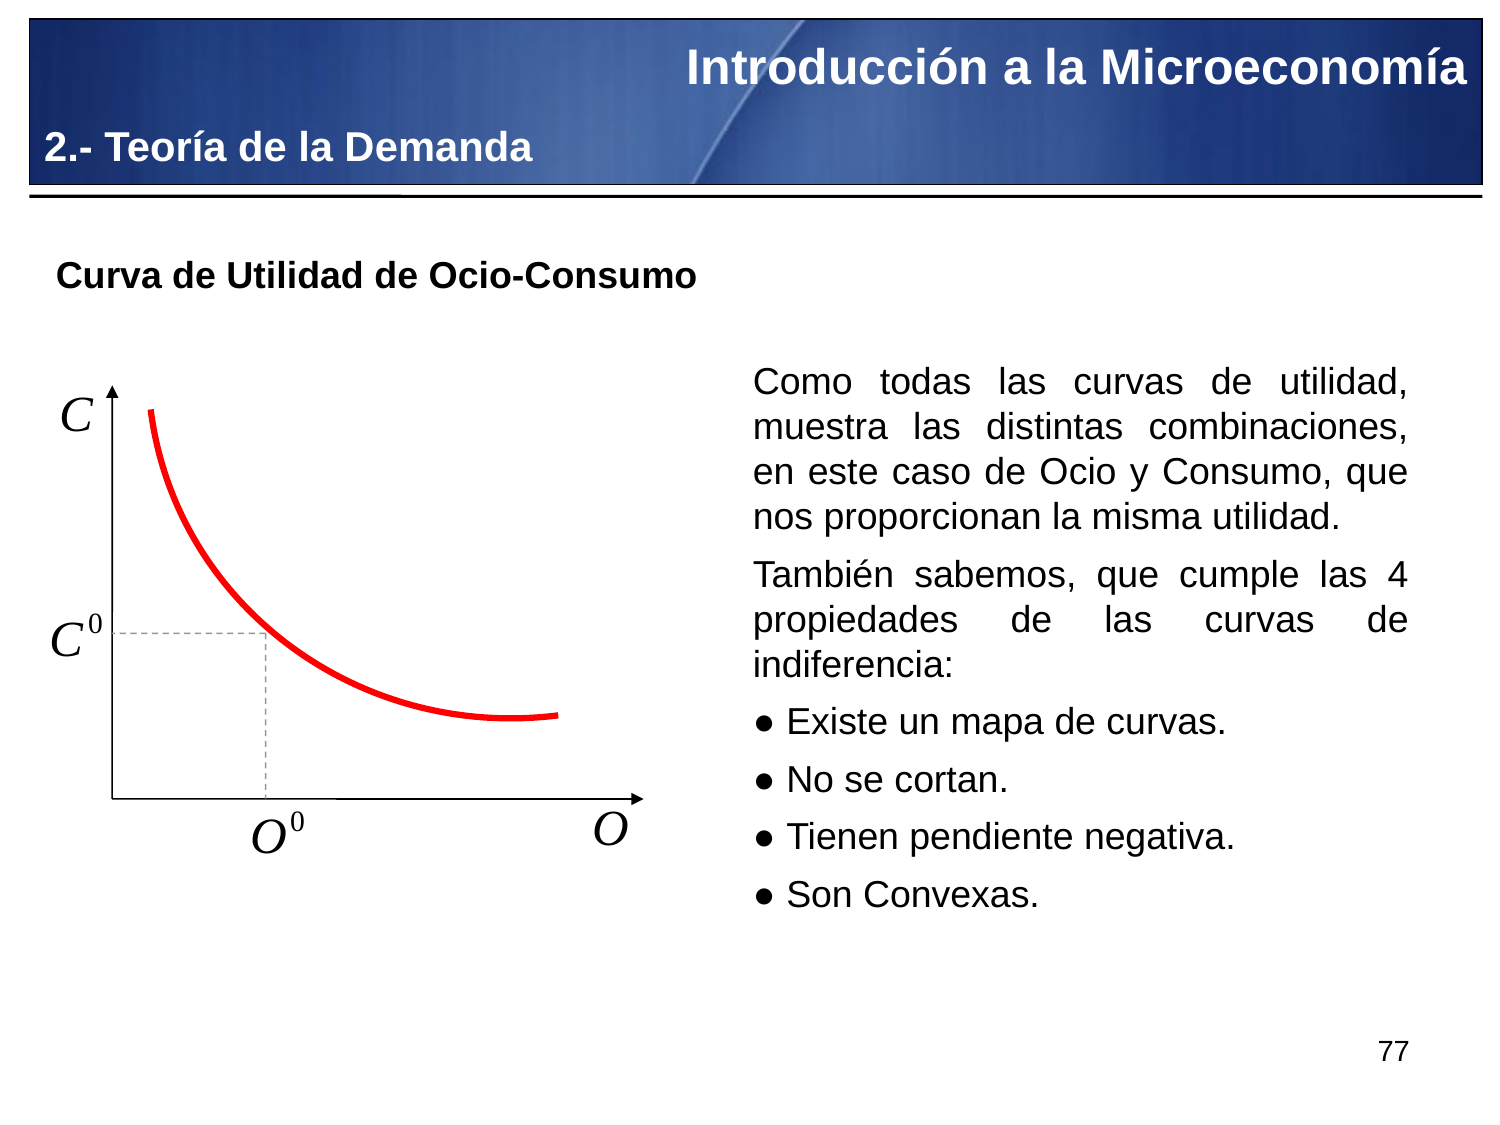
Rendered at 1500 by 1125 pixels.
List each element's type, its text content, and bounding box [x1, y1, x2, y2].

text_box [29, 19, 1483, 185]
text_box Introducción a la Microeconomía [608, 26, 1483, 102]
text_box 2.- Teoría de la Demanda [29, 112, 585, 178]
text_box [42, 384, 644, 867]
text_box Como todas las curvas de utilidad, muestra las distintas combinaciones, en este caso de Ocio y Consumo, que nos proporcionan la misma utilidad. También sabemos, que cumple las 4 propiedades de las curvas de indiferencia: ● Existe un mapa de curvas. ● No se cortan. ● Tienen pendiente negativa. ● Son Convexas. [738, 349, 1424, 923]
text_box Curva de Utilidad de Ocio-Consumo [41, 243, 821, 304]
slide_number 77 [1074, 1024, 1426, 1103]
